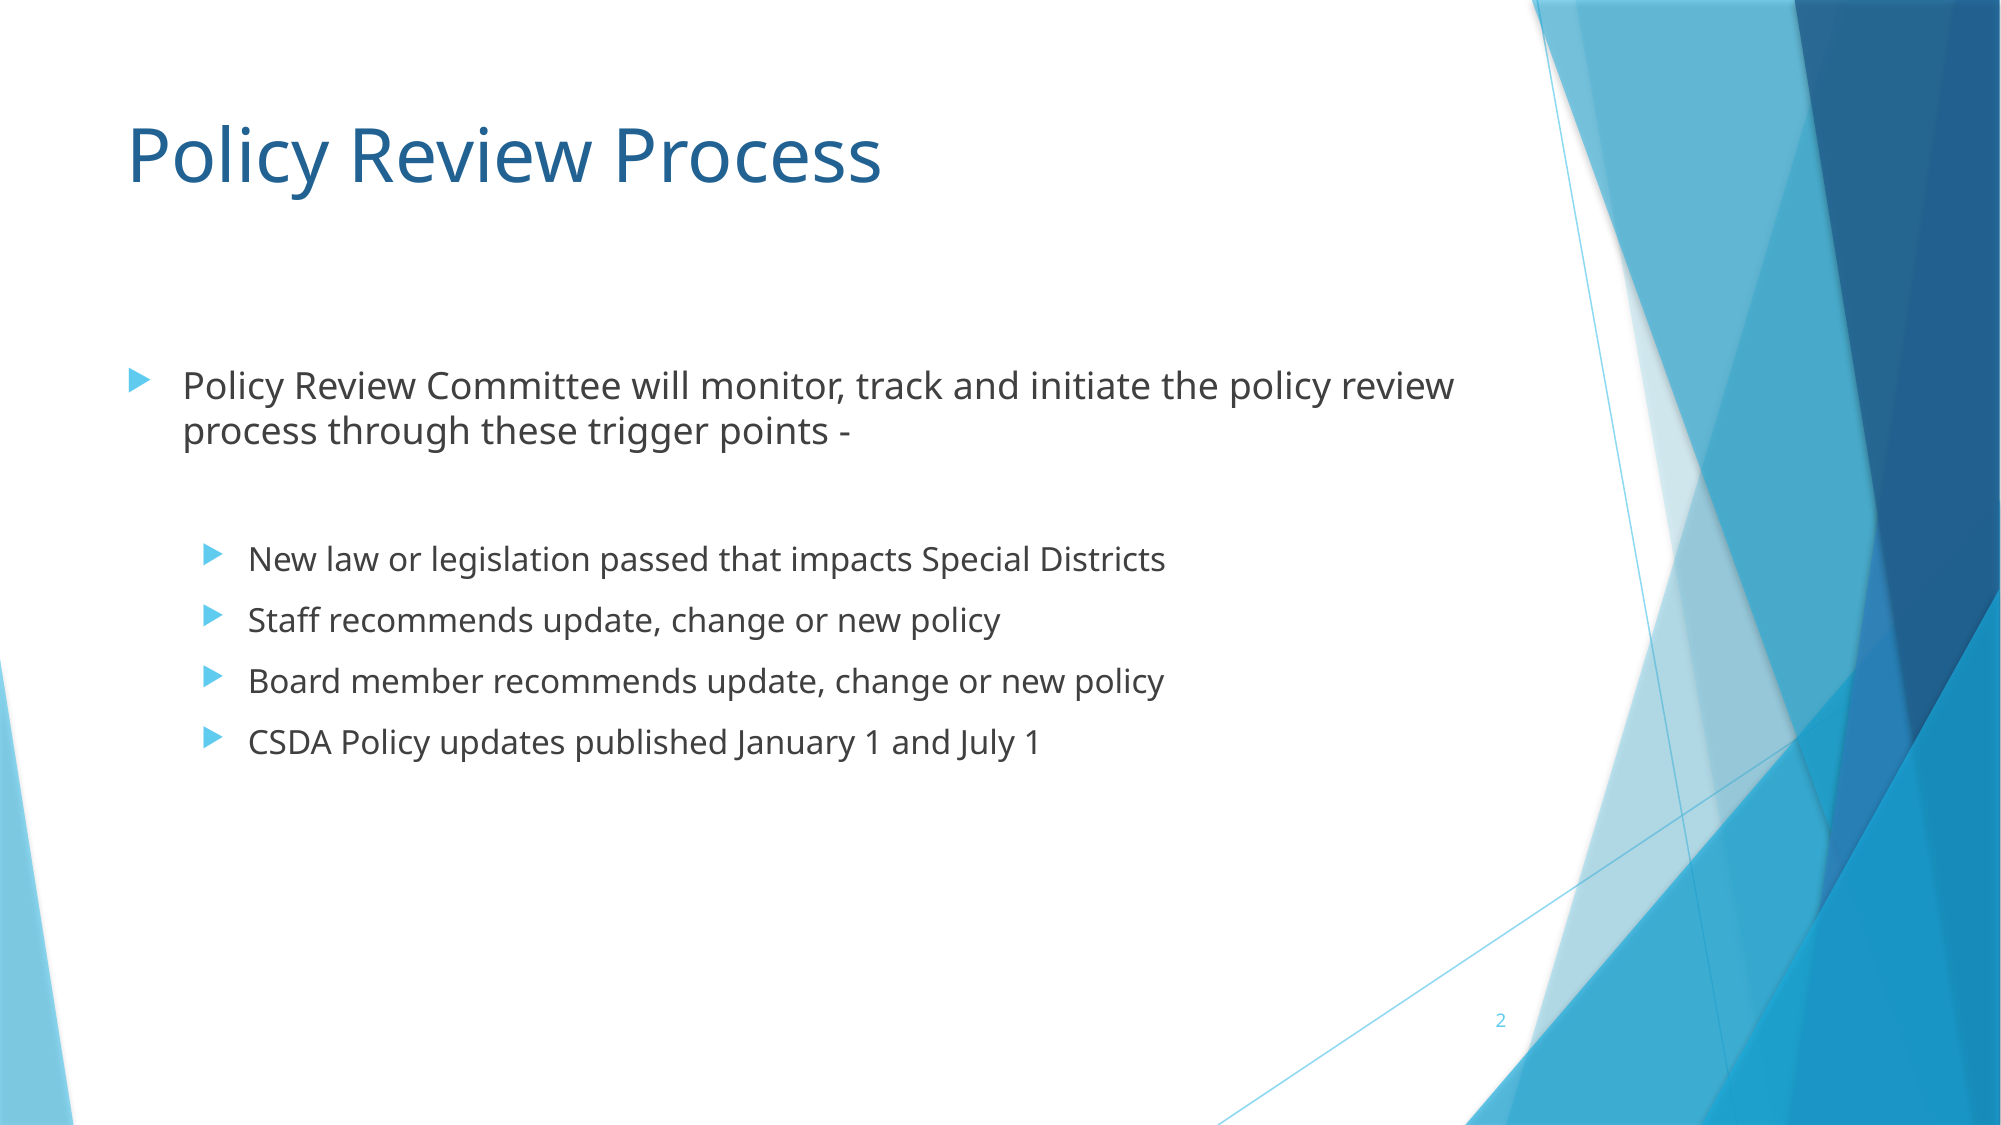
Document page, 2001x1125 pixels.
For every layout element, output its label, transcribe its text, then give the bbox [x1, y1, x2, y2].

slide_number 2 [1409, 991, 1522, 1051]
list Policy Review Committee will monitor, track and initiate the policy review process through these trigger points - New law or legislation passed that impacts Special Districts Staff recommends update, change or new policy Board member recommends update, change or new policy CSDA Policy updates published January 1 and July 1 [111, 354, 1522, 992]
title Policy Review Process [111, 99, 1522, 317]
